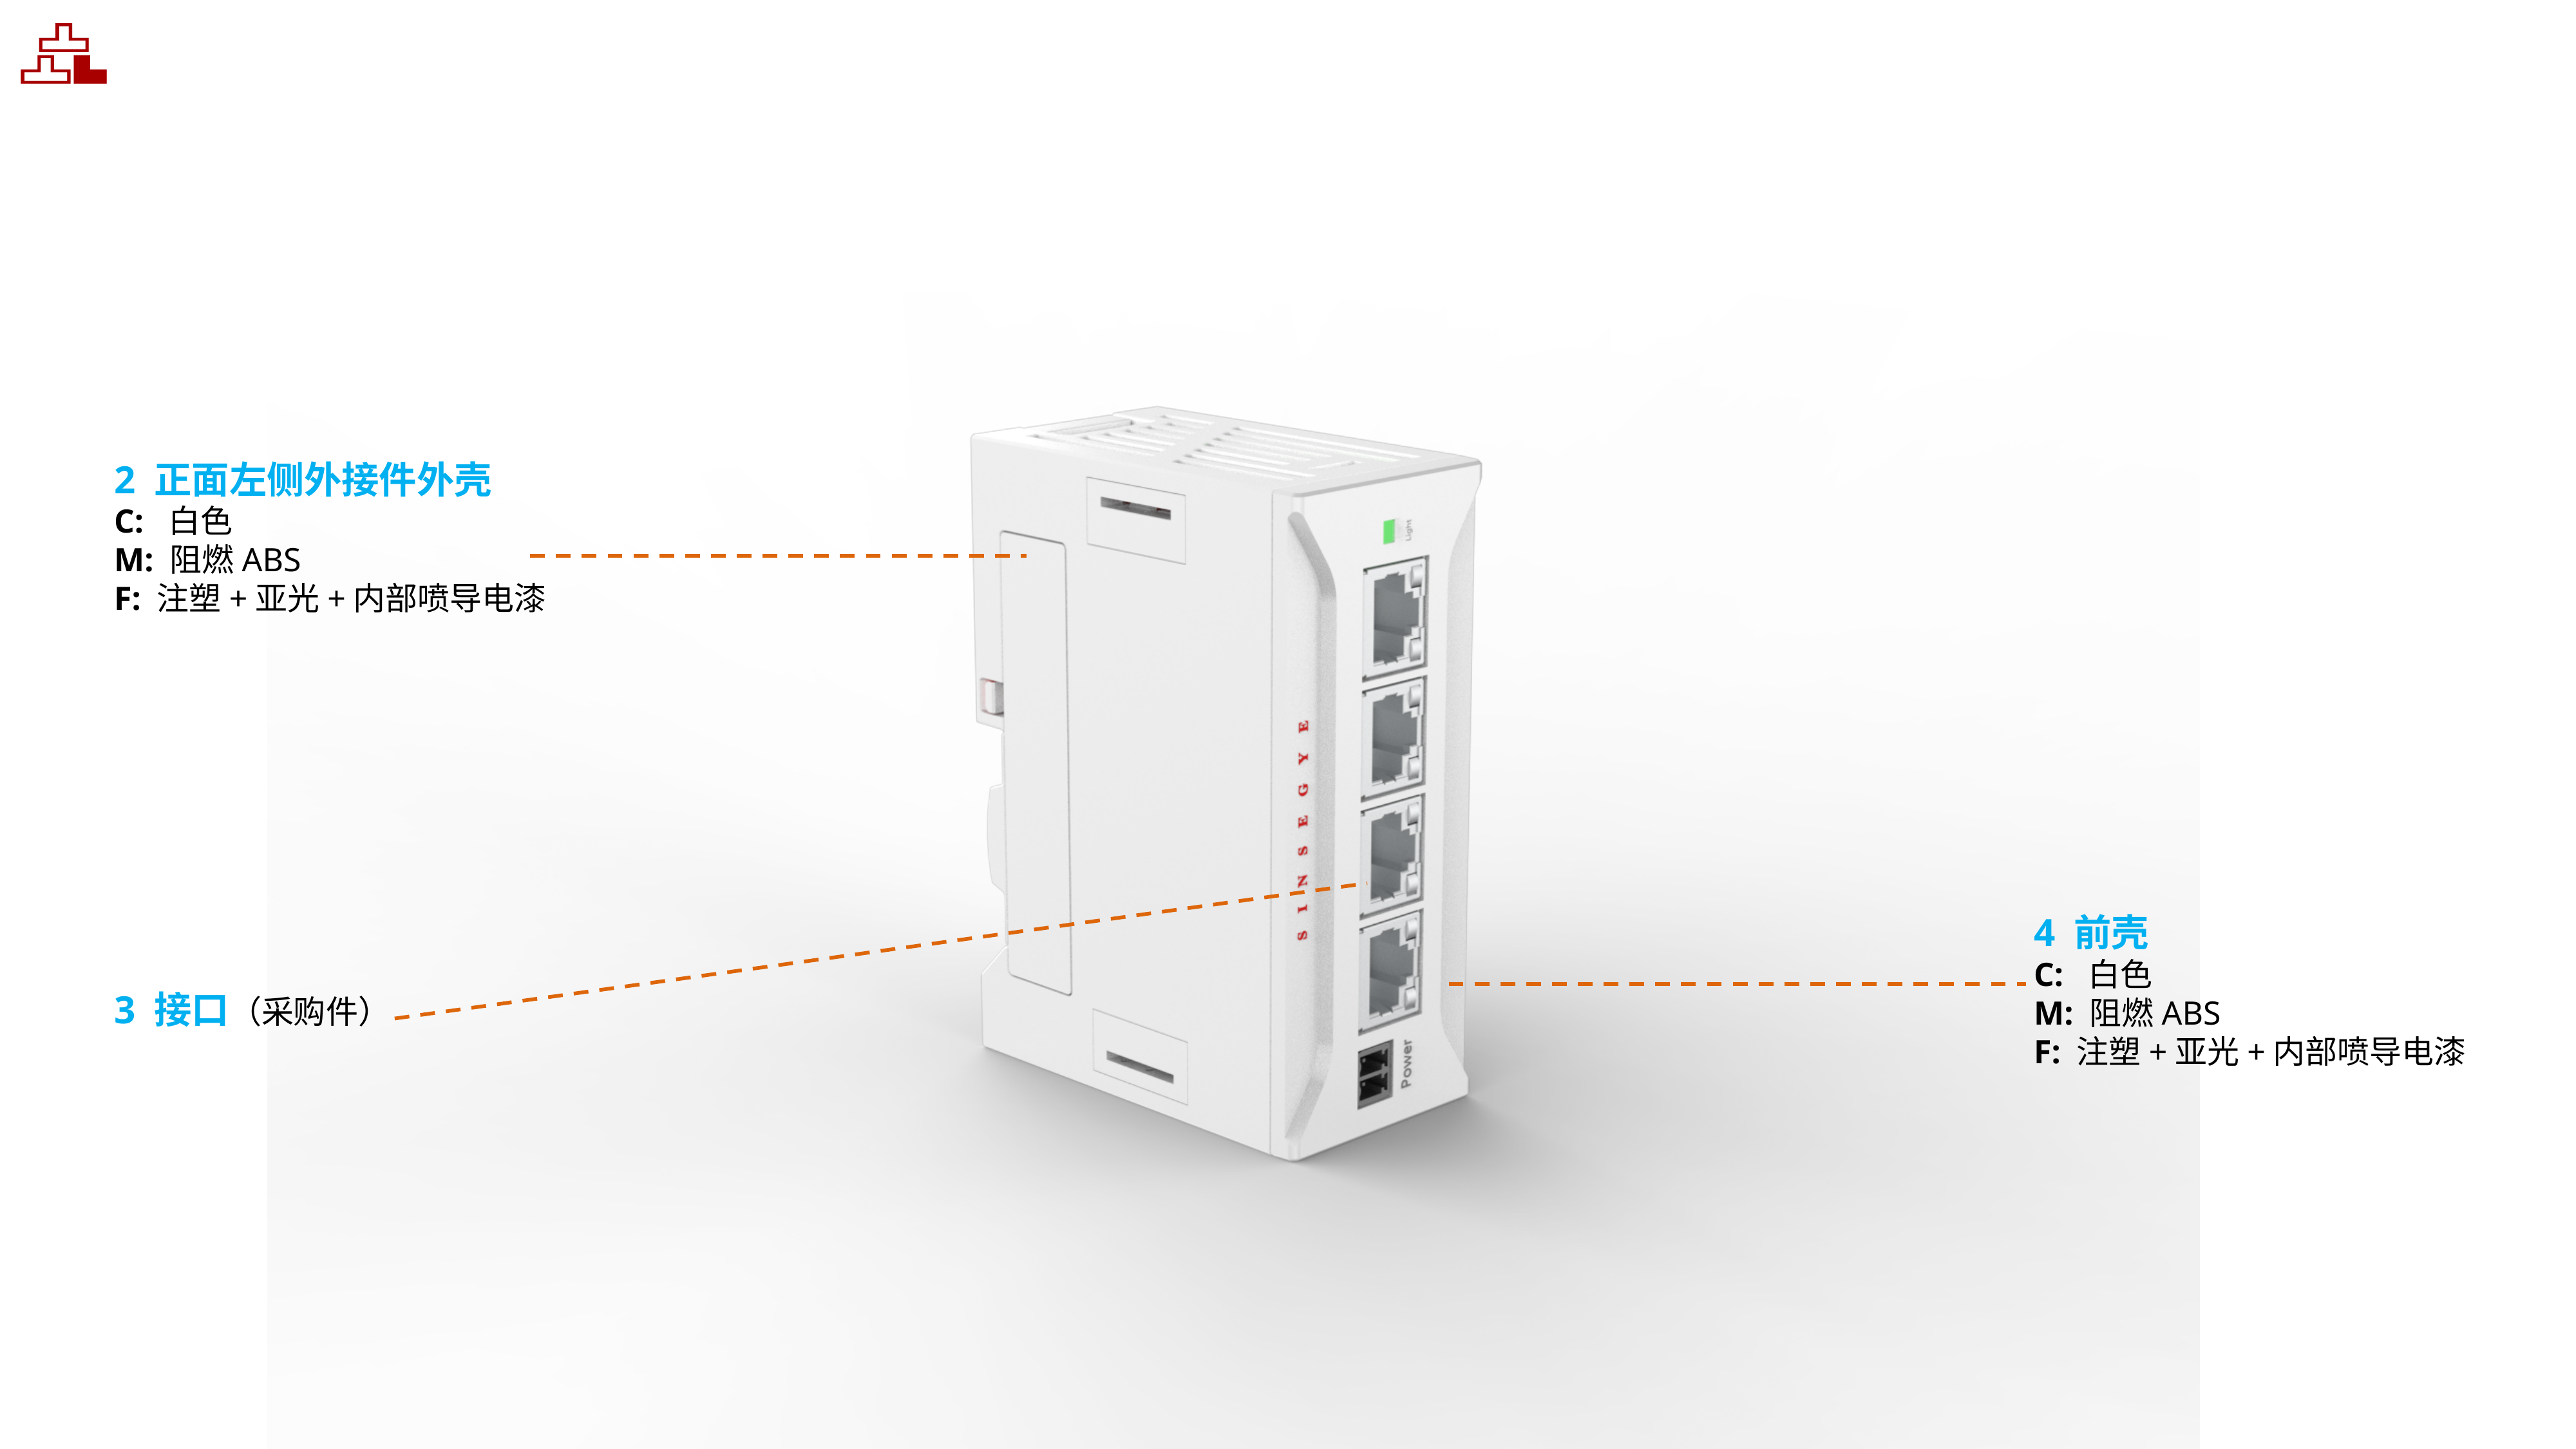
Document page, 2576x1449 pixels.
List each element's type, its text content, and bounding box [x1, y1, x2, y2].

picture [267, 23, 2200, 1449]
picture [21, 23, 107, 84]
text_box 2 正面左侧外接件外壳 C: 白色 M: 阻燃ABS F: 注塑+亚光+内部喷导电漆 [106, 448, 263, 663]
text_box 4 前壳 C: 白色 M: 阻燃ABS F: 注塑+亚光+内部喷导电漆 [2208, 901, 2476, 1116]
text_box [394, 883, 1368, 1019]
text_box 3 接口（采购件） [106, 978, 263, 1039]
